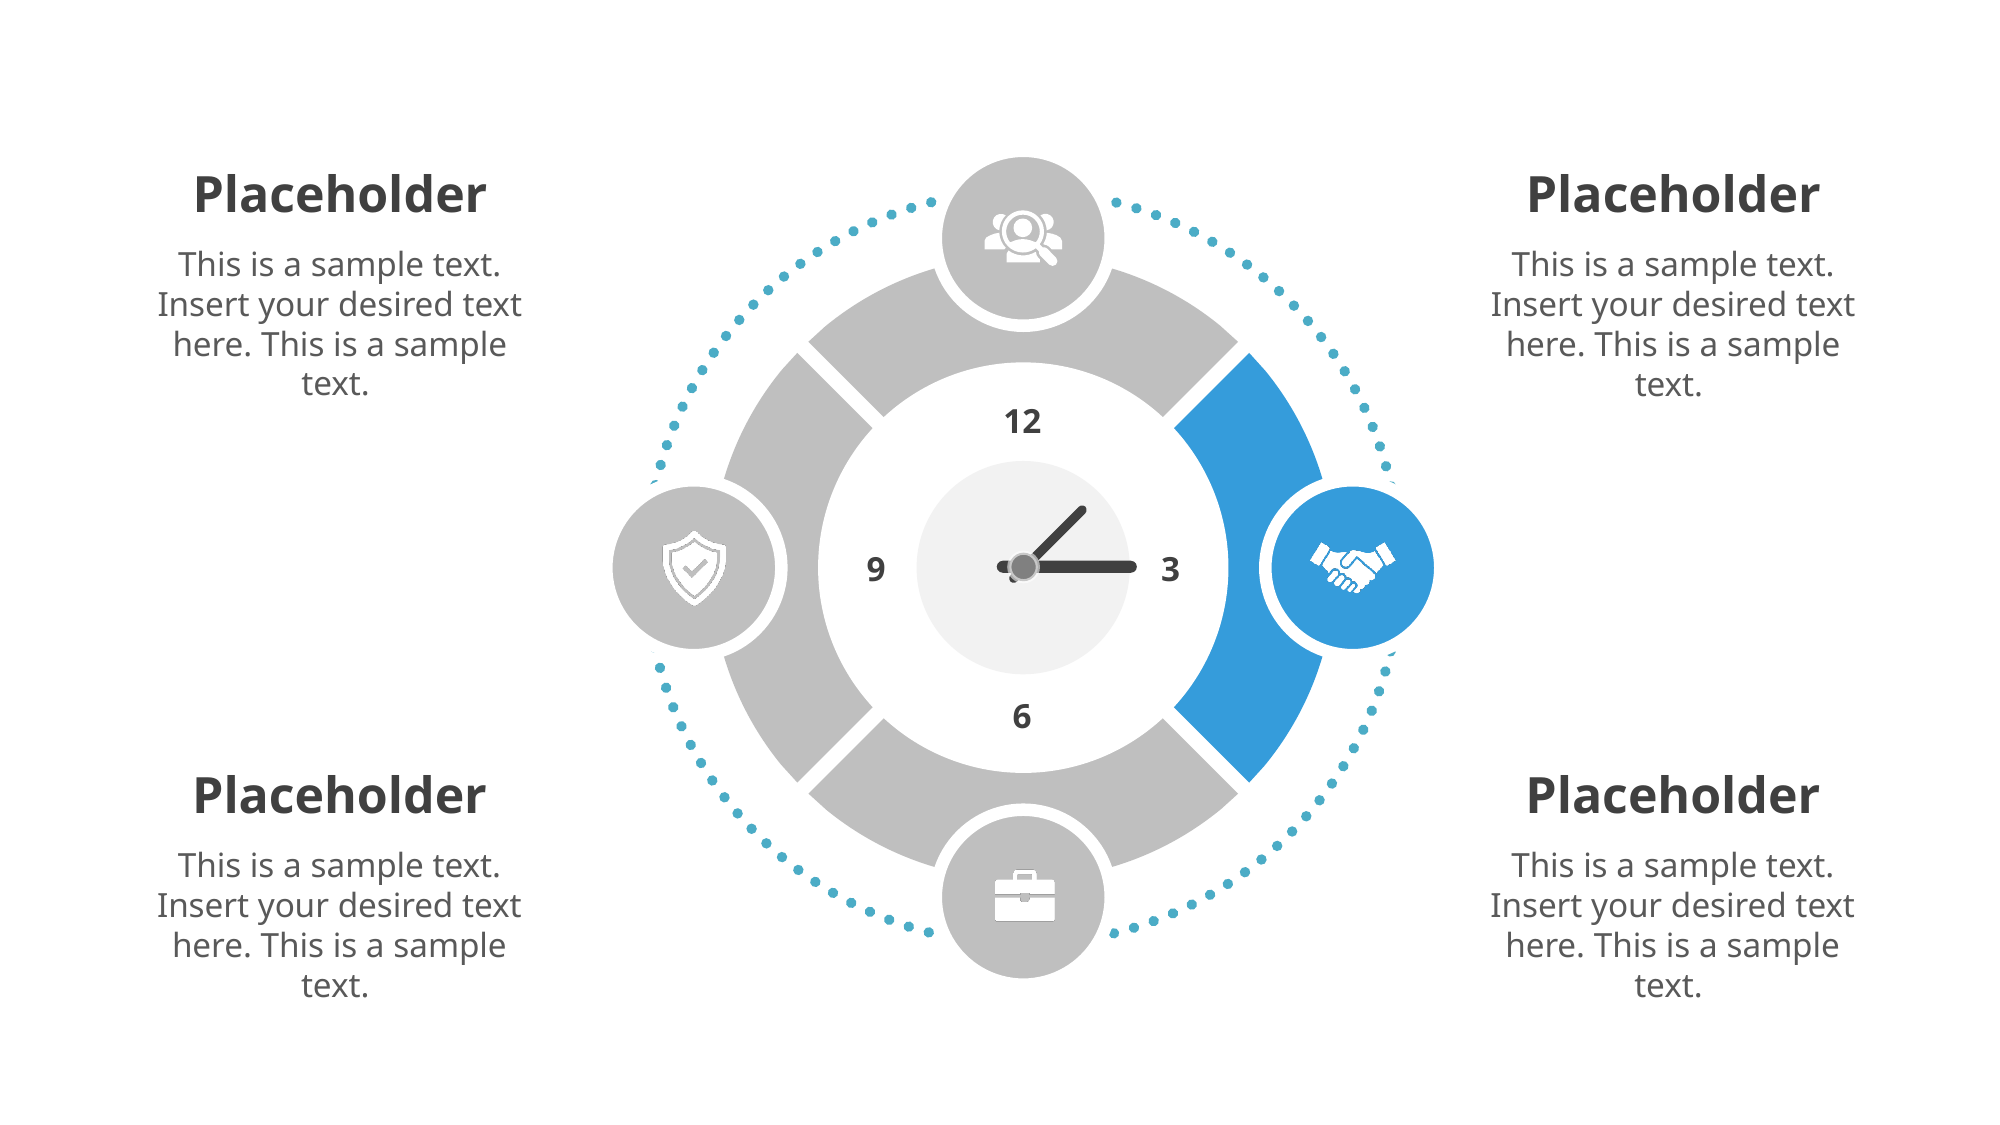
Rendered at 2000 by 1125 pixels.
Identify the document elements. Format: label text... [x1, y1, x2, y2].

text_box 12 [988, 392, 1057, 447]
text_box Placeholder [150, 763, 530, 824]
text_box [907, 449, 1142, 684]
text_box This is a sample text. Insert your desired text here. This is a sample text. [1484, 243, 1863, 403]
text_box Placeholder [150, 161, 530, 222]
text_box 3 [1146, 540, 1195, 596]
text_box Placeholder [1484, 162, 1863, 223]
text_box [720, 350, 881, 785]
text_box This is a sample text. Insert your desired text here. This is a sample text. [150, 242, 530, 403]
text_box This is a sample text. Insert your desired text here. This is a sample text. [1483, 844, 1863, 1005]
text_box [806, 710, 1241, 870]
text_box Placeholder [1483, 763, 1863, 824]
text_box [835, 379, 1212, 756]
picture [987, 861, 1060, 933]
text_box [933, 148, 1113, 328]
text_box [984, 210, 1063, 267]
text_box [936, 477, 1114, 656]
text_box [604, 478, 784, 658]
text_box [1165, 350, 1326, 785]
picture [1305, 520, 1401, 616]
text_box [1263, 478, 1443, 658]
text_box [653, 197, 1393, 938]
text_box 6 [997, 692, 1047, 742]
text_box [933, 807, 1113, 987]
text_box 9 [851, 540, 901, 596]
text_box [806, 265, 1241, 426]
text_box This is a sample text. Insert your desired text here. This is a sample text. [150, 844, 530, 1004]
picture [649, 523, 739, 613]
